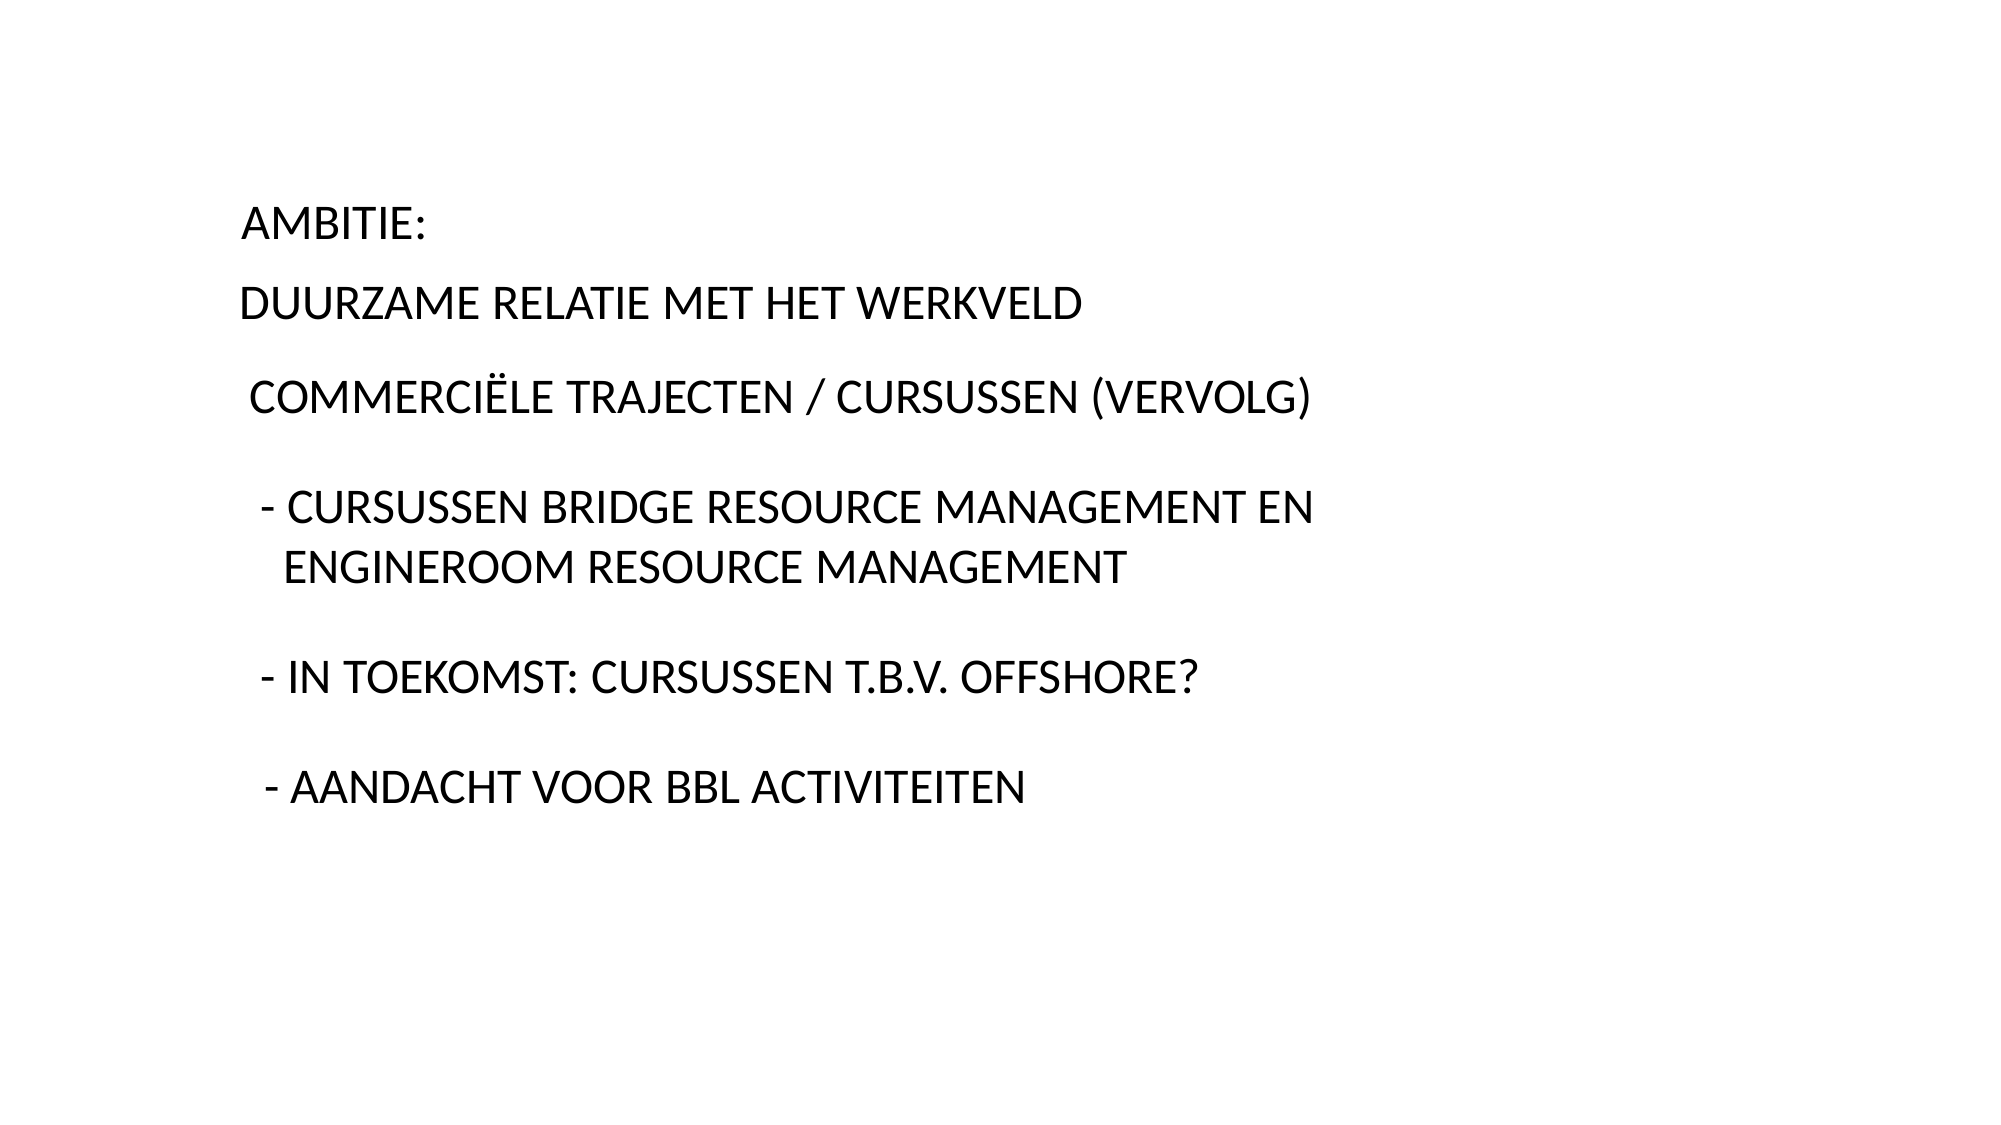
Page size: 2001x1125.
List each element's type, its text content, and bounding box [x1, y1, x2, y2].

text_box COMMERCIËLE TRAJECTEN / CURSUSSEN (VERVOLG) [235, 355, 1328, 431]
text_box - AANDACHT VOOR BBL ACTIVITEITEN [249, 745, 1367, 821]
text_box DUURZAME RELATIE MET HET WERKVELD [224, 261, 1099, 337]
text_box - IN TOEKOMST: CURSUSSEN T.B.V. OFFSHORE? [246, 636, 1364, 711]
text_box AMBITIE: [226, 181, 443, 257]
text_box - CURSUSSEN BRIDGE RESOURCE MANAGEMENT EN ENGINEROOM RESOURCE MANAGEMENT [245, 465, 1370, 601]
